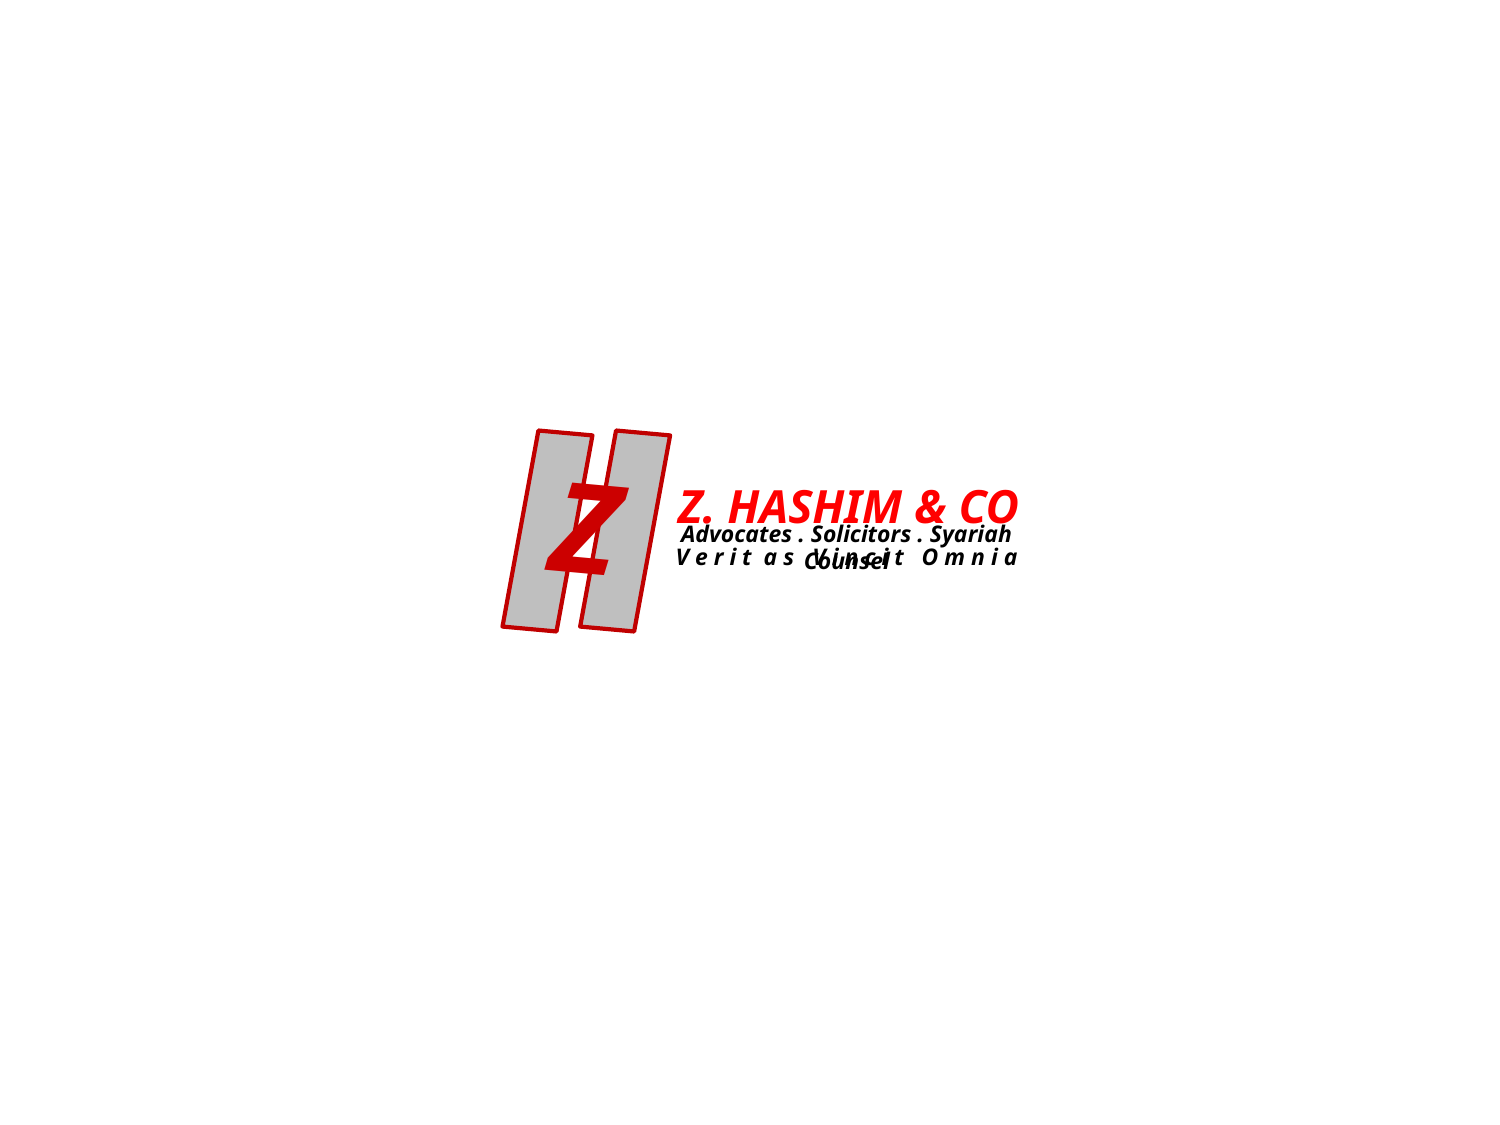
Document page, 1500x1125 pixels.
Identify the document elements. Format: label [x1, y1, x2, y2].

text_box [681, 469, 1055, 579]
text_box [511, 431, 676, 631]
